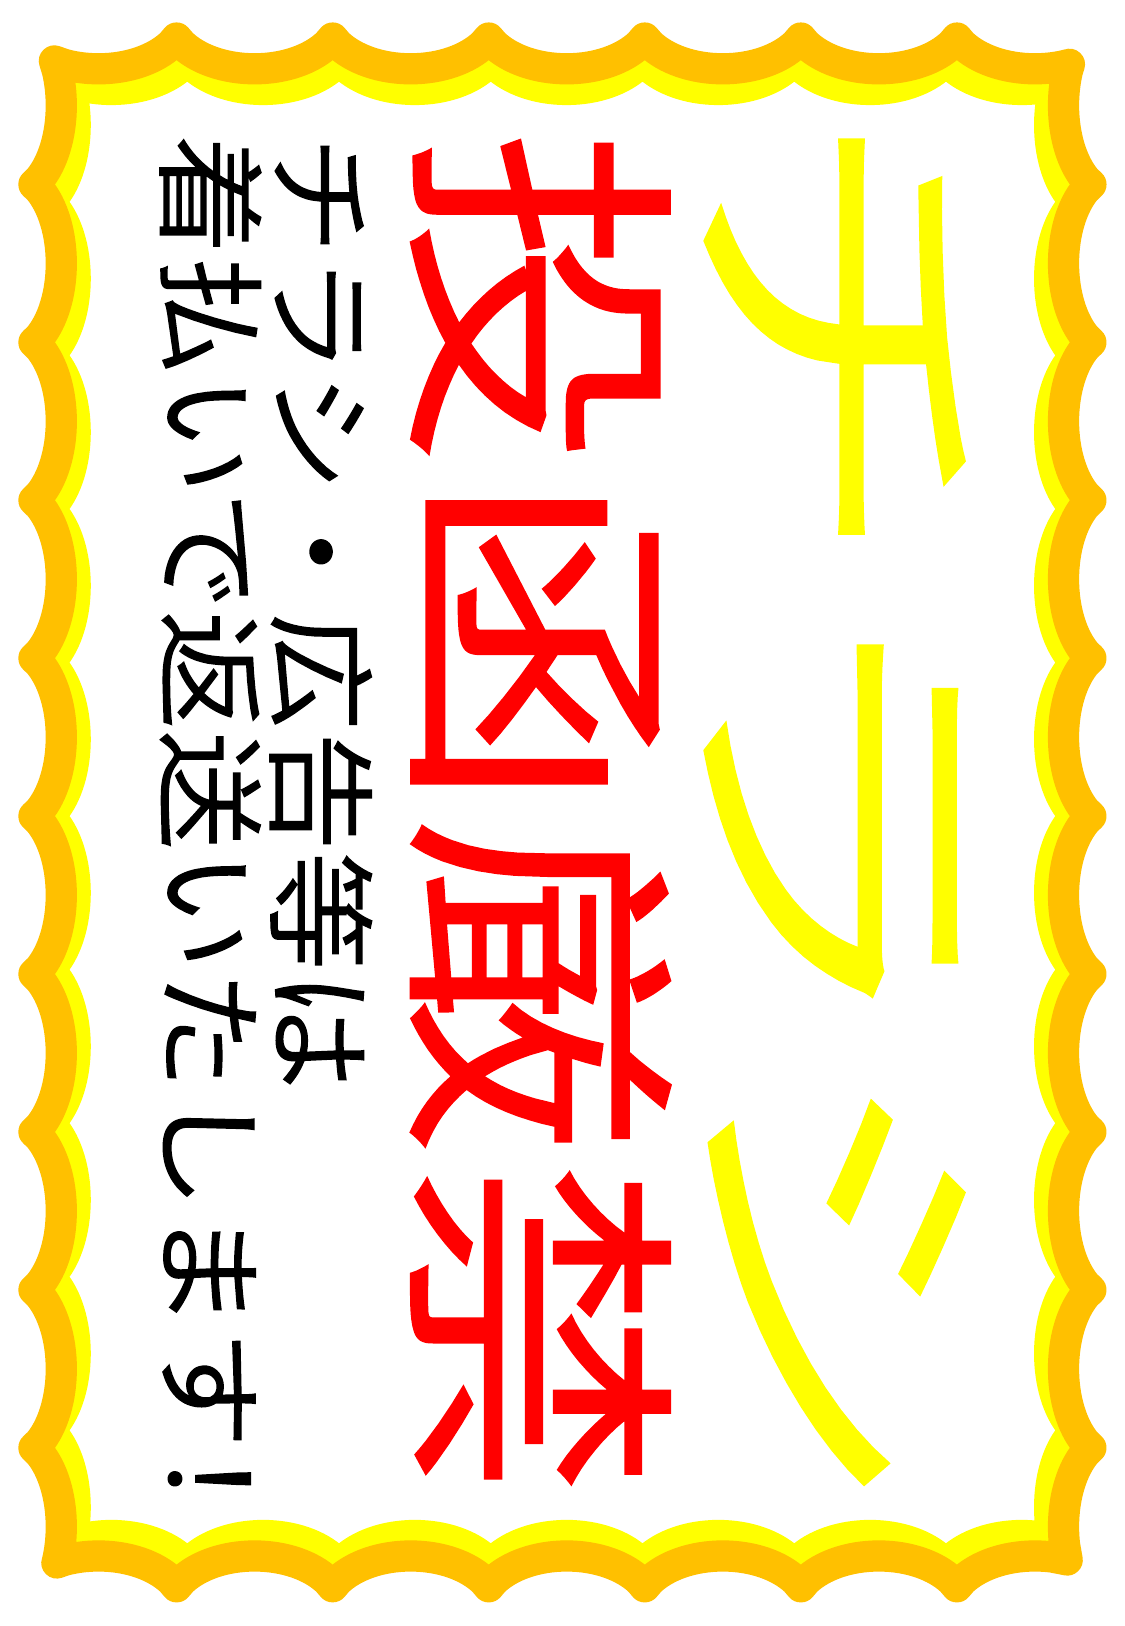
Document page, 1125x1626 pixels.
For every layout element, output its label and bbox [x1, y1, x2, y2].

text_box [31, 35, 1094, 1589]
text_box [158, 138, 967, 1487]
